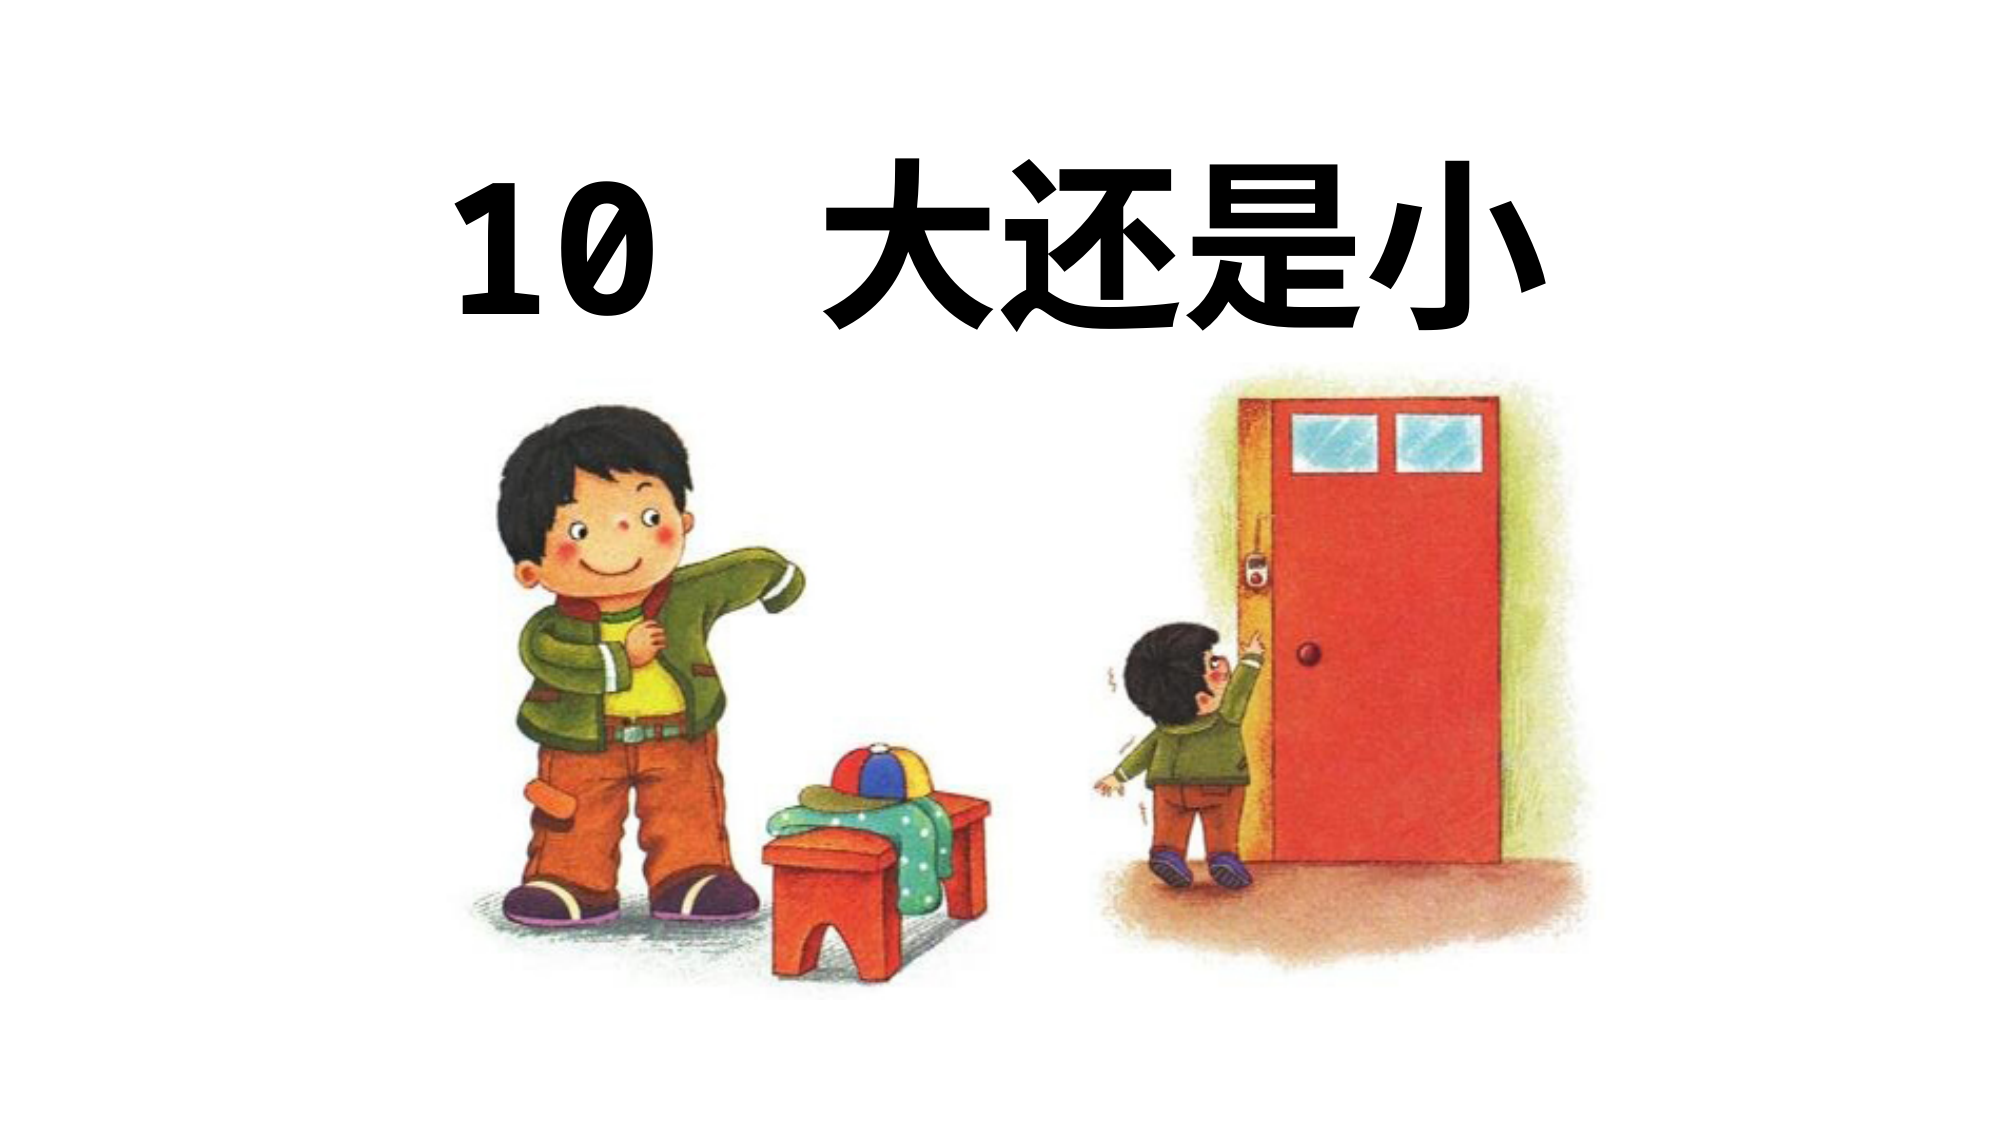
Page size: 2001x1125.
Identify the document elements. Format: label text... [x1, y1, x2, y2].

text_box 10 大还是小 [391, 123, 1600, 347]
picture [429, 361, 1622, 1000]
